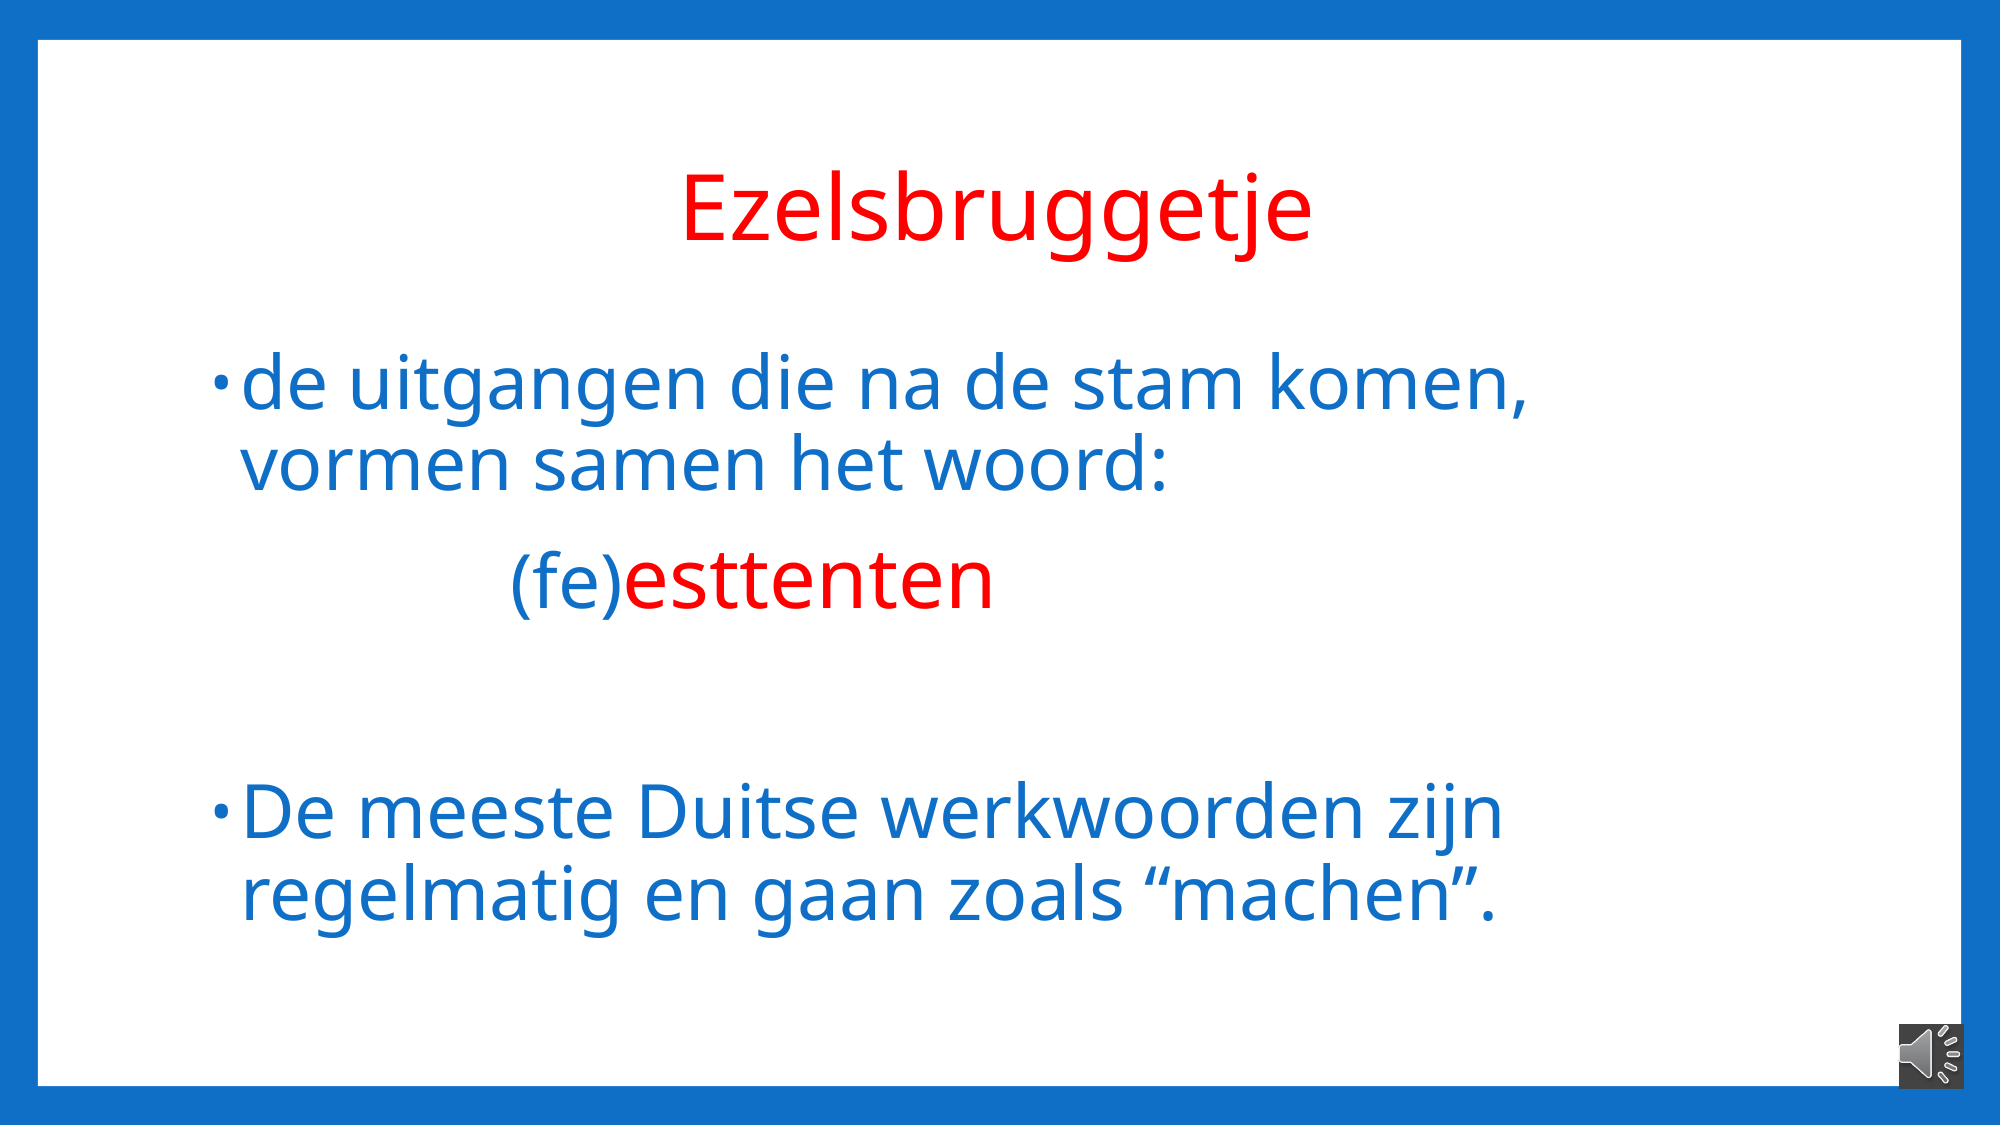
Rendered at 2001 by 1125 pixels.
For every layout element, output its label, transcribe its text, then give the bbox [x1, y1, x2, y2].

title Ezelsbruggetje [187, 99, 1808, 323]
list de uitgangen die na de stam komen, vormen samen het woord: (fe)esttenten De meeste Duitse werkwoorden zijn regelmatig en gaan zoals “machen”. [187, 337, 1808, 1000]
picture [1897, 1022, 1965, 1090]
